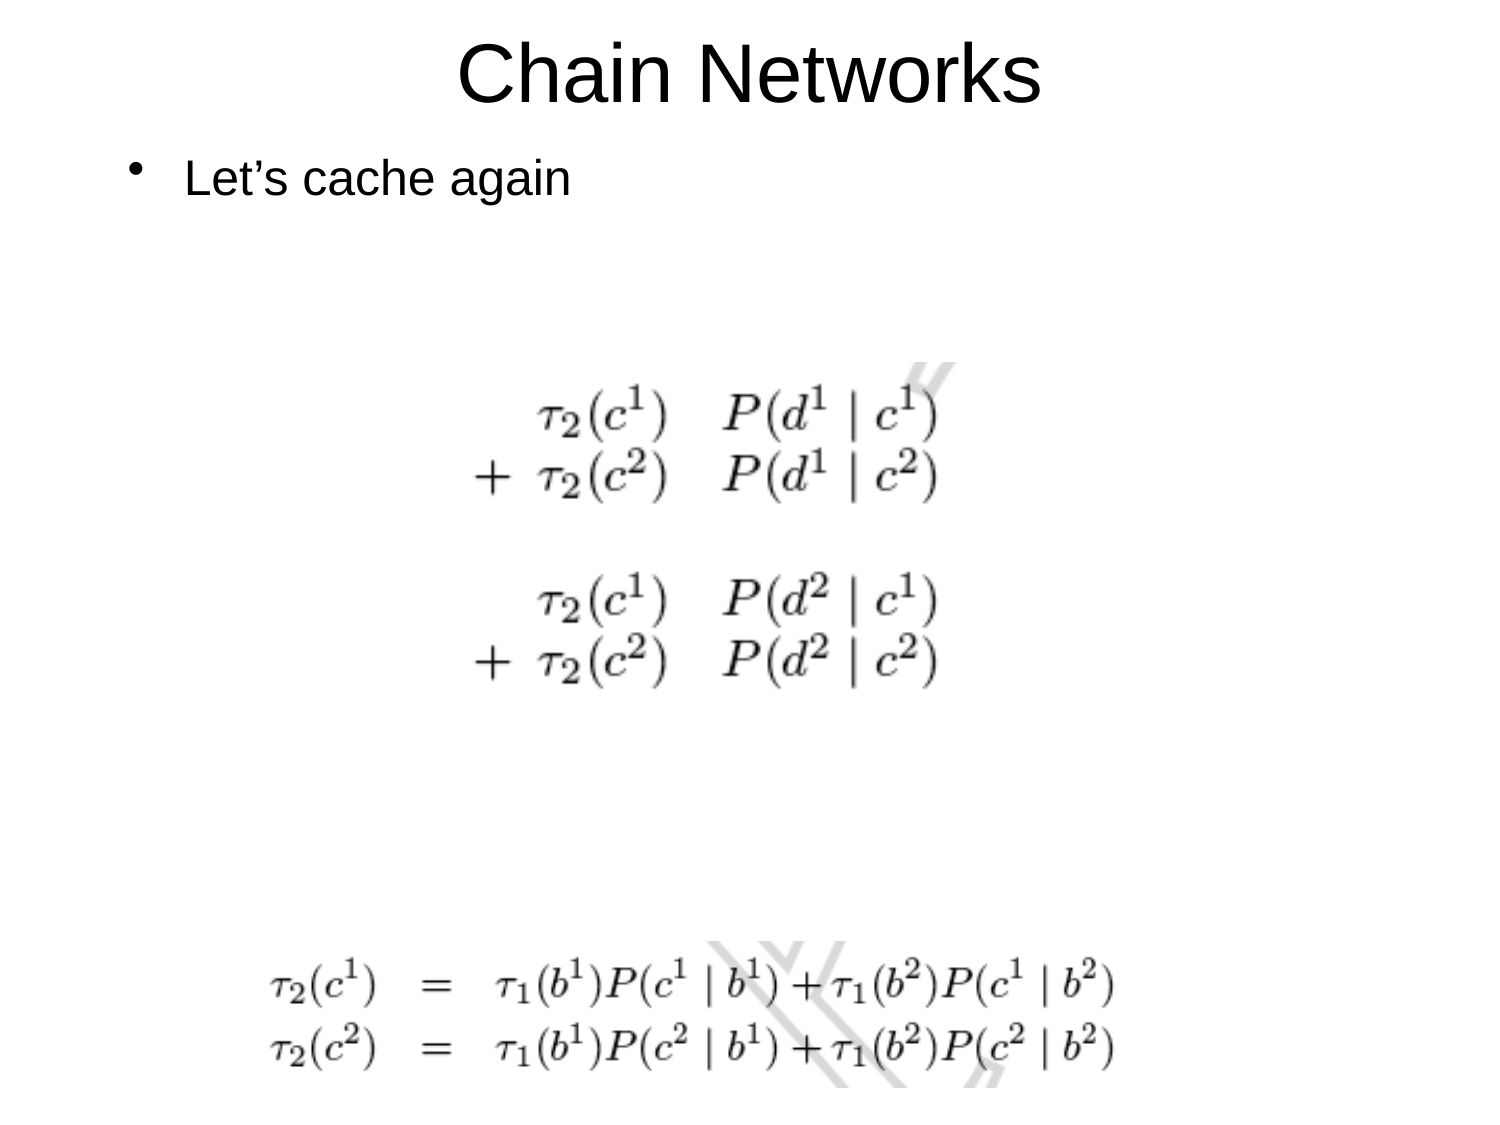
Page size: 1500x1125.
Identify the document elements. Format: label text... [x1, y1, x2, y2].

picture [262, 941, 1142, 1088]
picture [443, 362, 964, 703]
title Chain Networks [112, 12, 1388, 126]
list Let’s cache again [112, 137, 1388, 1001]
